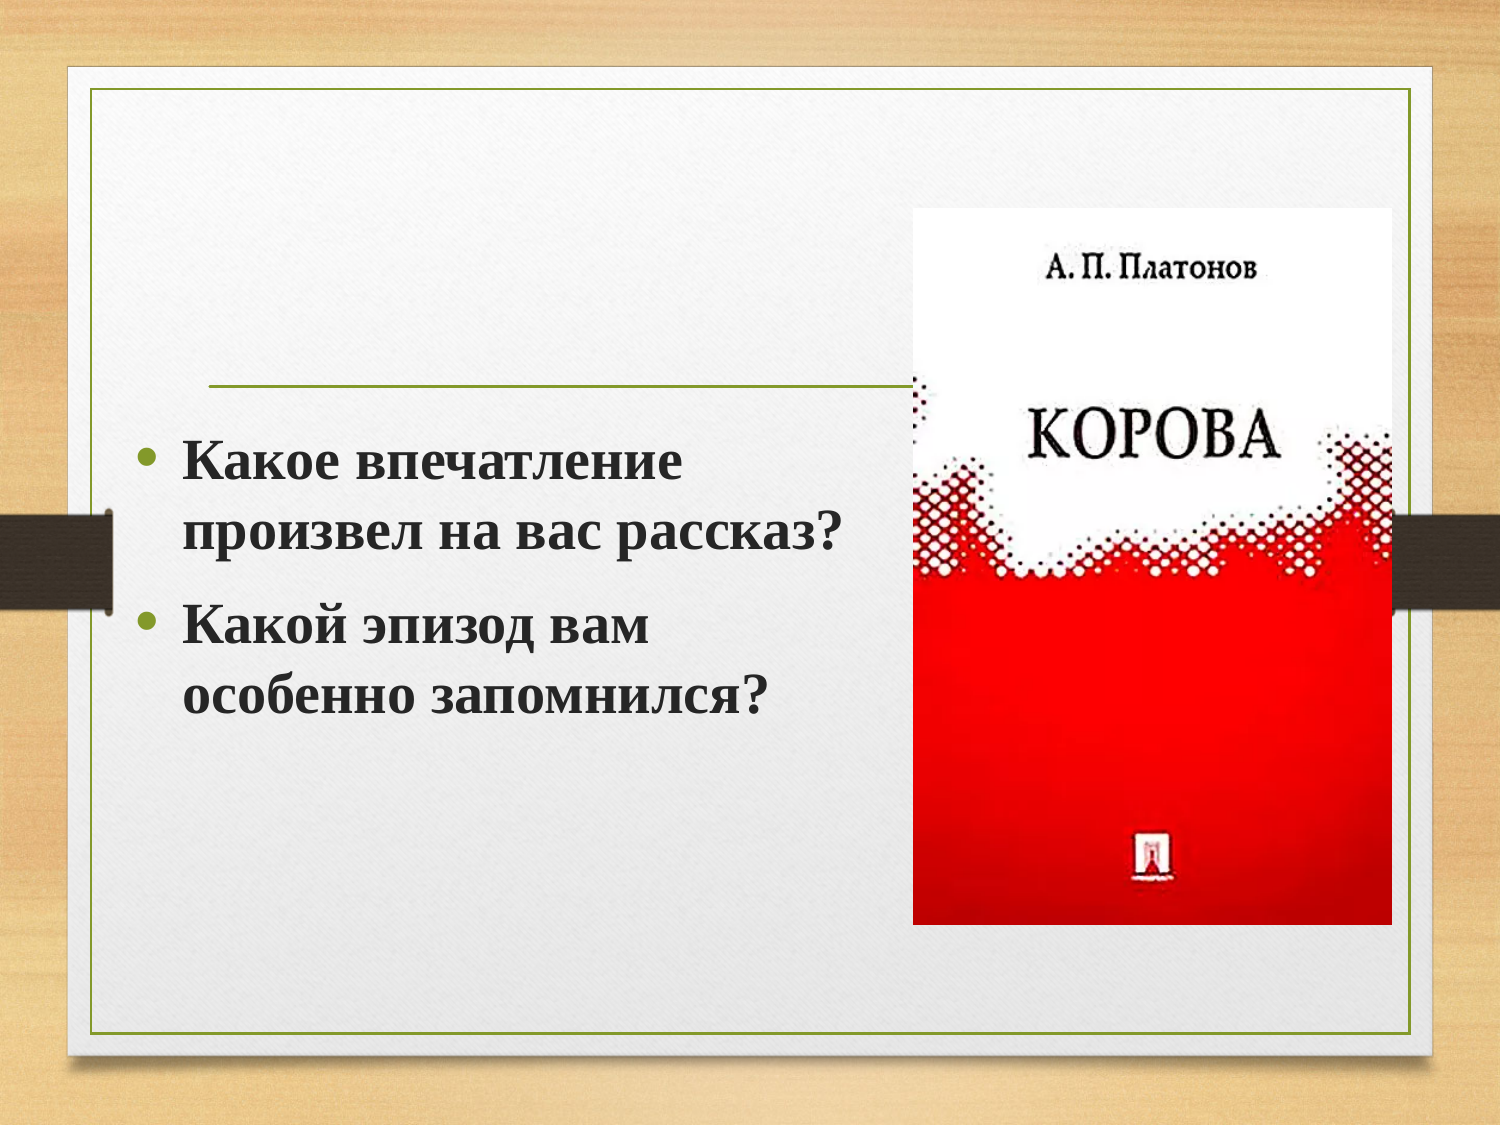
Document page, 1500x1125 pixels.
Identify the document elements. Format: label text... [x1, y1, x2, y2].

picture [0, 0, 1500, 1125]
list Какое впечатление произвел на вас рассказ? Какой эпизод вам особенно запомнился? [120, 413, 912, 979]
